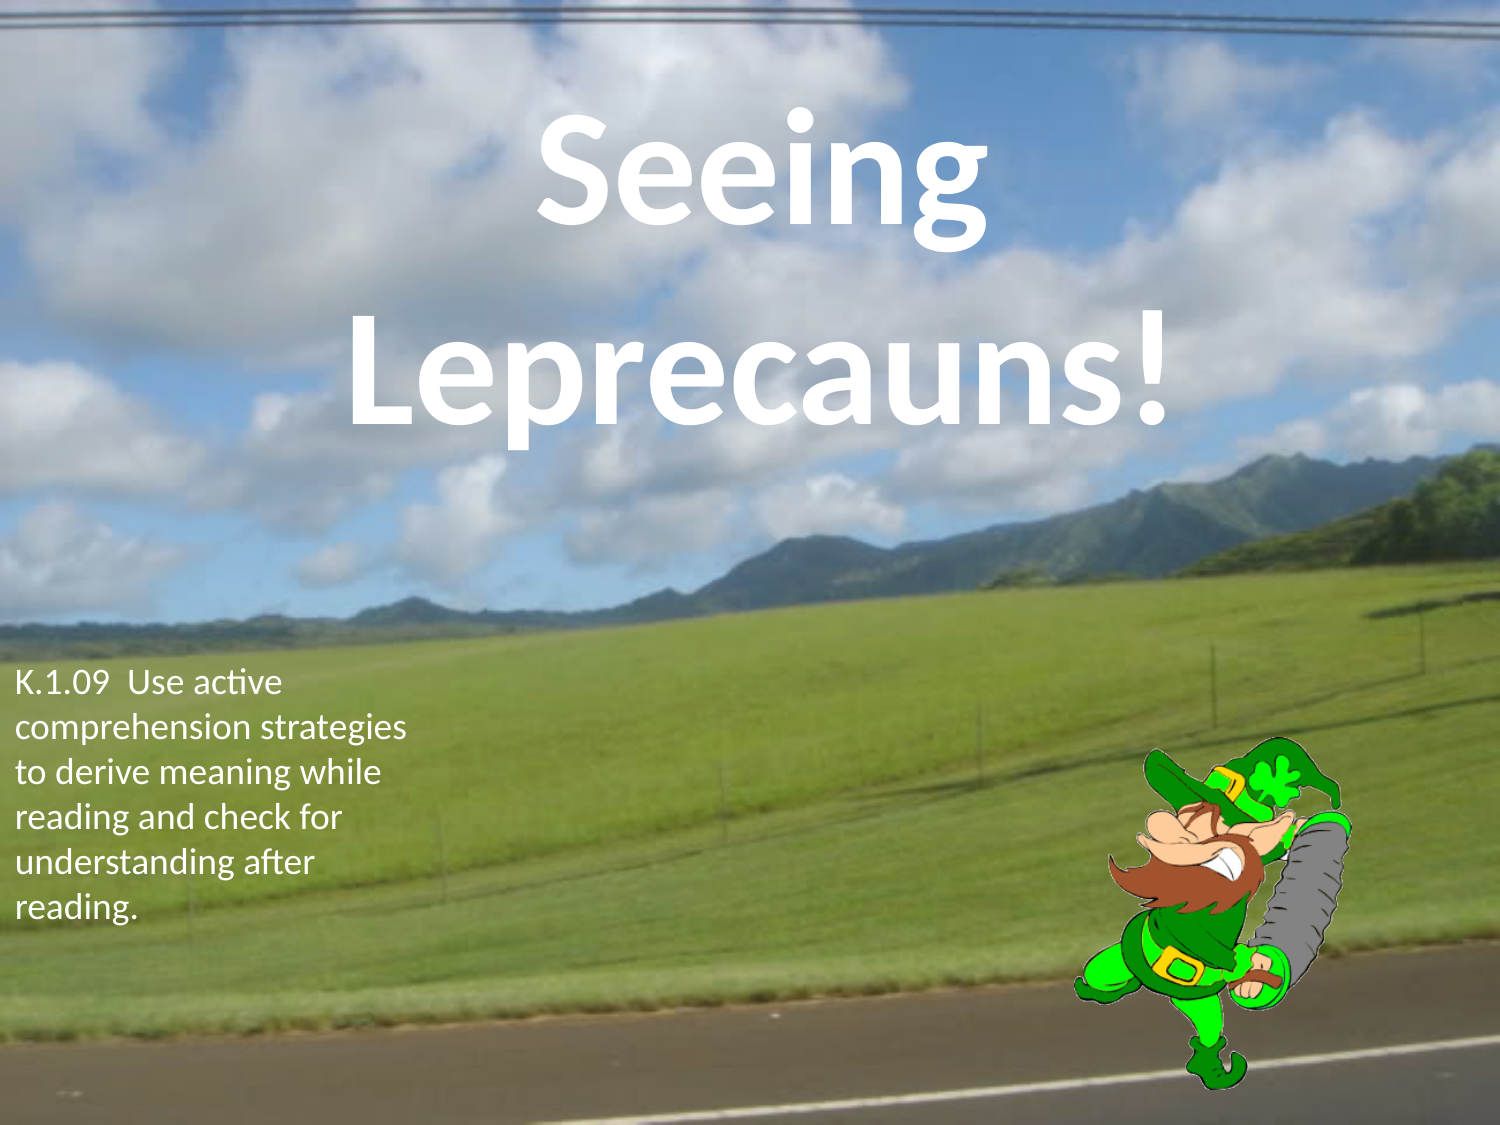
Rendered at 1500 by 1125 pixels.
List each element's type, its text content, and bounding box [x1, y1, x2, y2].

text_box K.1.09 Use active comprehension strategies to derive meaning while reading and check for understanding after reading. [0, 649, 425, 980]
text_box Seeing Leprecauns! [237, 49, 1288, 465]
picture [1074, 737, 1352, 1090]
